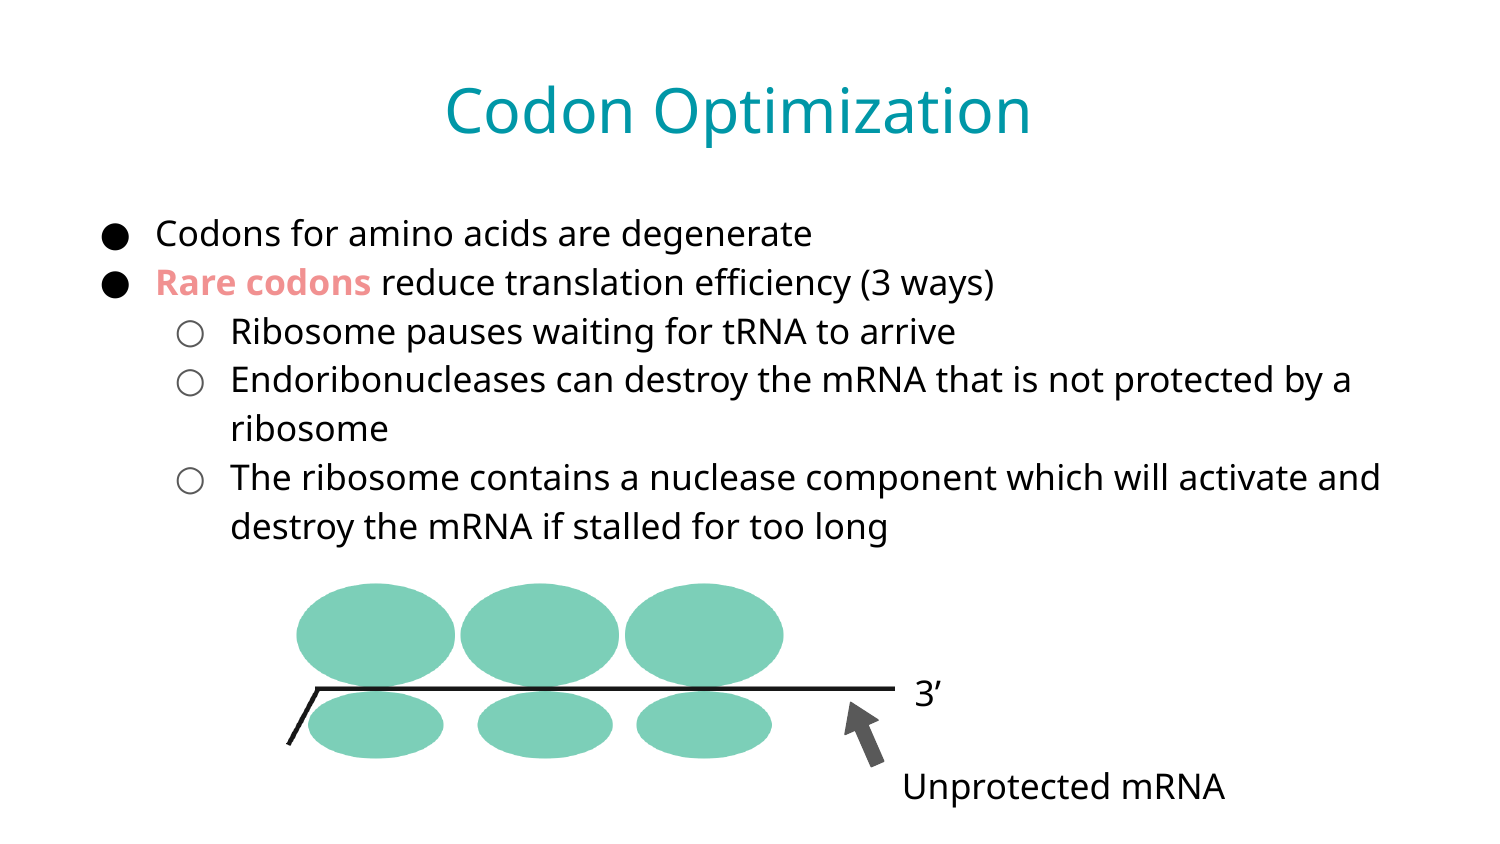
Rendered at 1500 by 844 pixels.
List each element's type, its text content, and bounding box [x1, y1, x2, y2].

text_box 3’ [904, 650, 957, 730]
text_box Unprotected mRNA [886, 742, 1254, 823]
text_box Codons for amino acids are degenerate Rare codons reduce translation efficiency (3 ways) Ribosome pauses waiting for tRNA to arrive Endoribonucleases can destroy the mRNA that is not protected by a ribosome The ribosome contains a nuclease component which will activate and destroy the mRNA if stalled for too long [65, 189, 1463, 503]
text_box Codon Optimization [40, 56, 1438, 151]
picture [273, 569, 900, 771]
